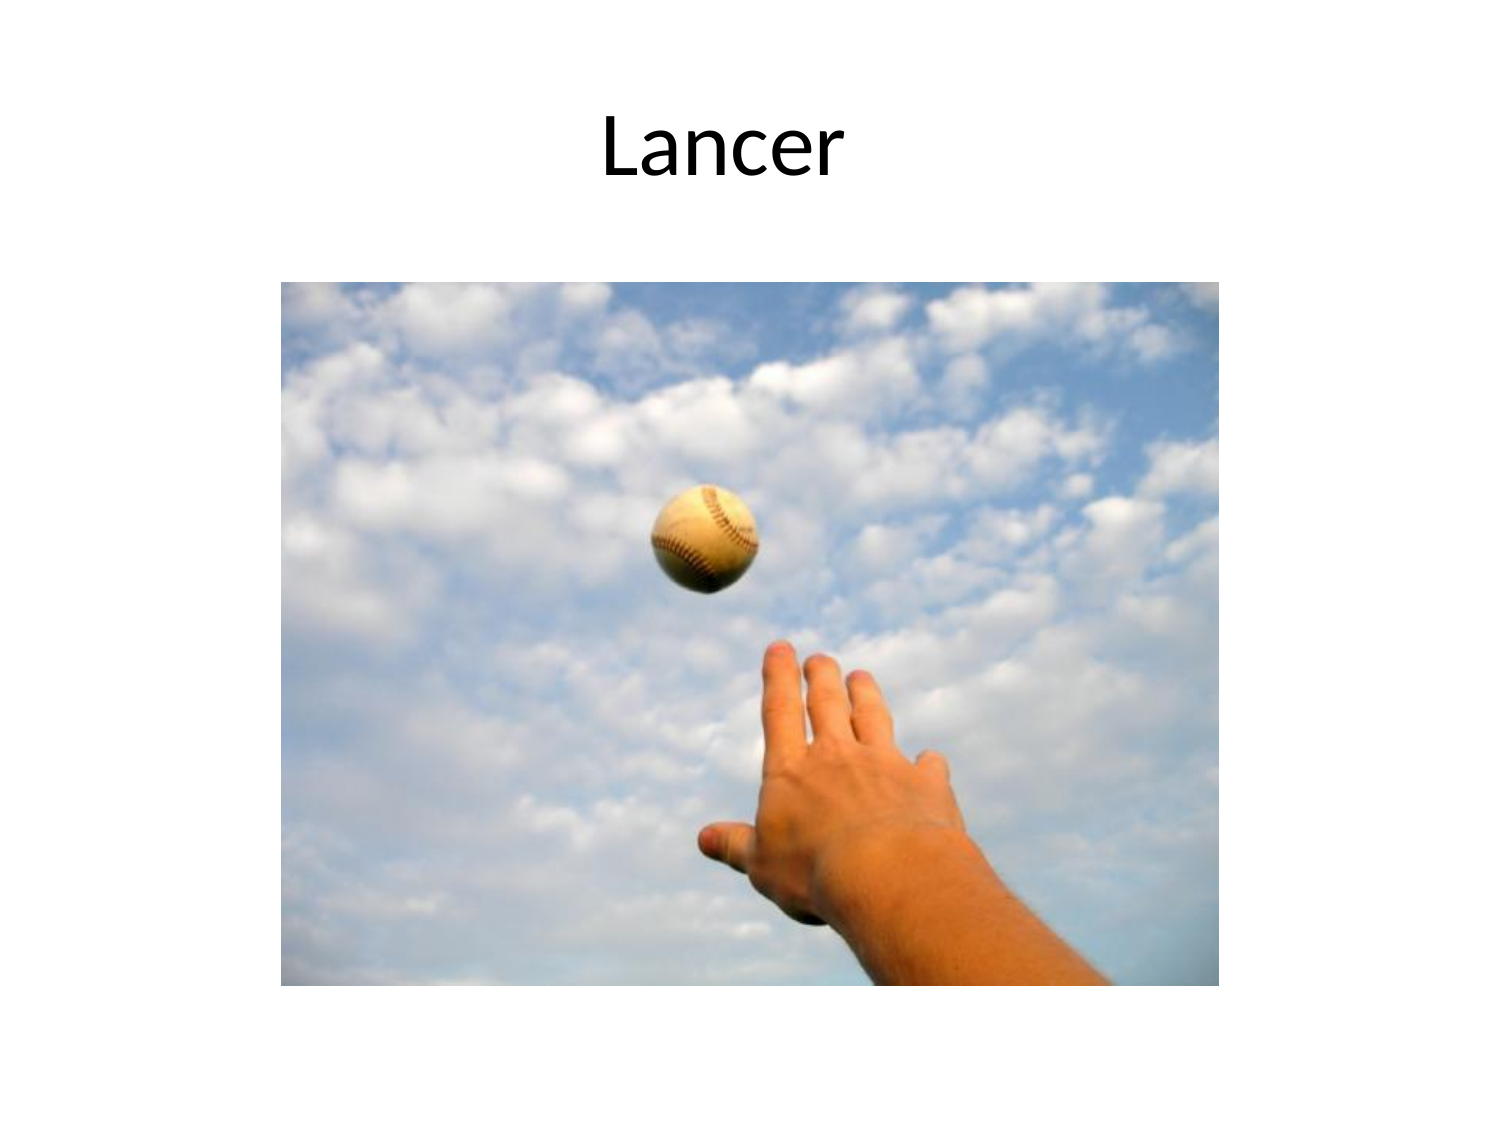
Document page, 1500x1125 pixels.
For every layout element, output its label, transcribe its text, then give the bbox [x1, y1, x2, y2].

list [281, 281, 1219, 986]
title Lancer [75, 45, 1425, 233]
